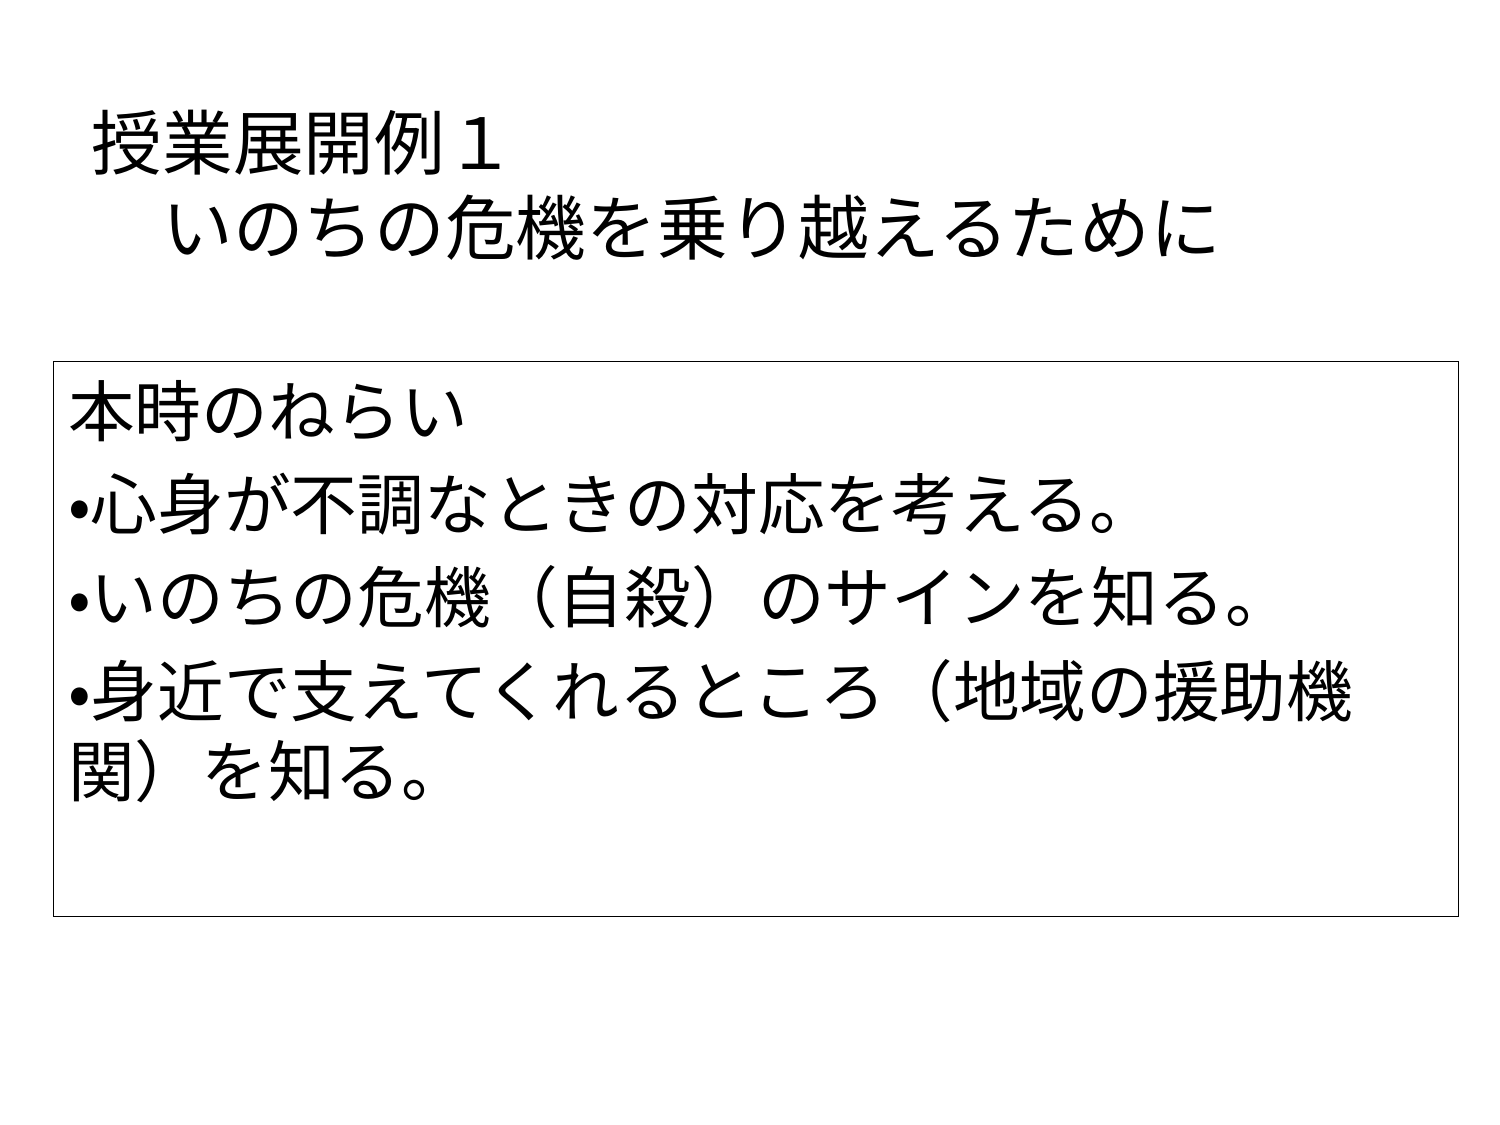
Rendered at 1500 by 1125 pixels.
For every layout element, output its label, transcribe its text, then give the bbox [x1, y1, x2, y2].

list 本時のねらい ・心身が不調なときの対応を考える。 ・いのちの危機（自殺）のサインを知る。 ・身近で支えてくれるところ（地域の援助機関）を知る。 [53, 361, 1459, 917]
title 授業展開例１ いのちの危機を乗り越えるために [76, 90, 1427, 278]
